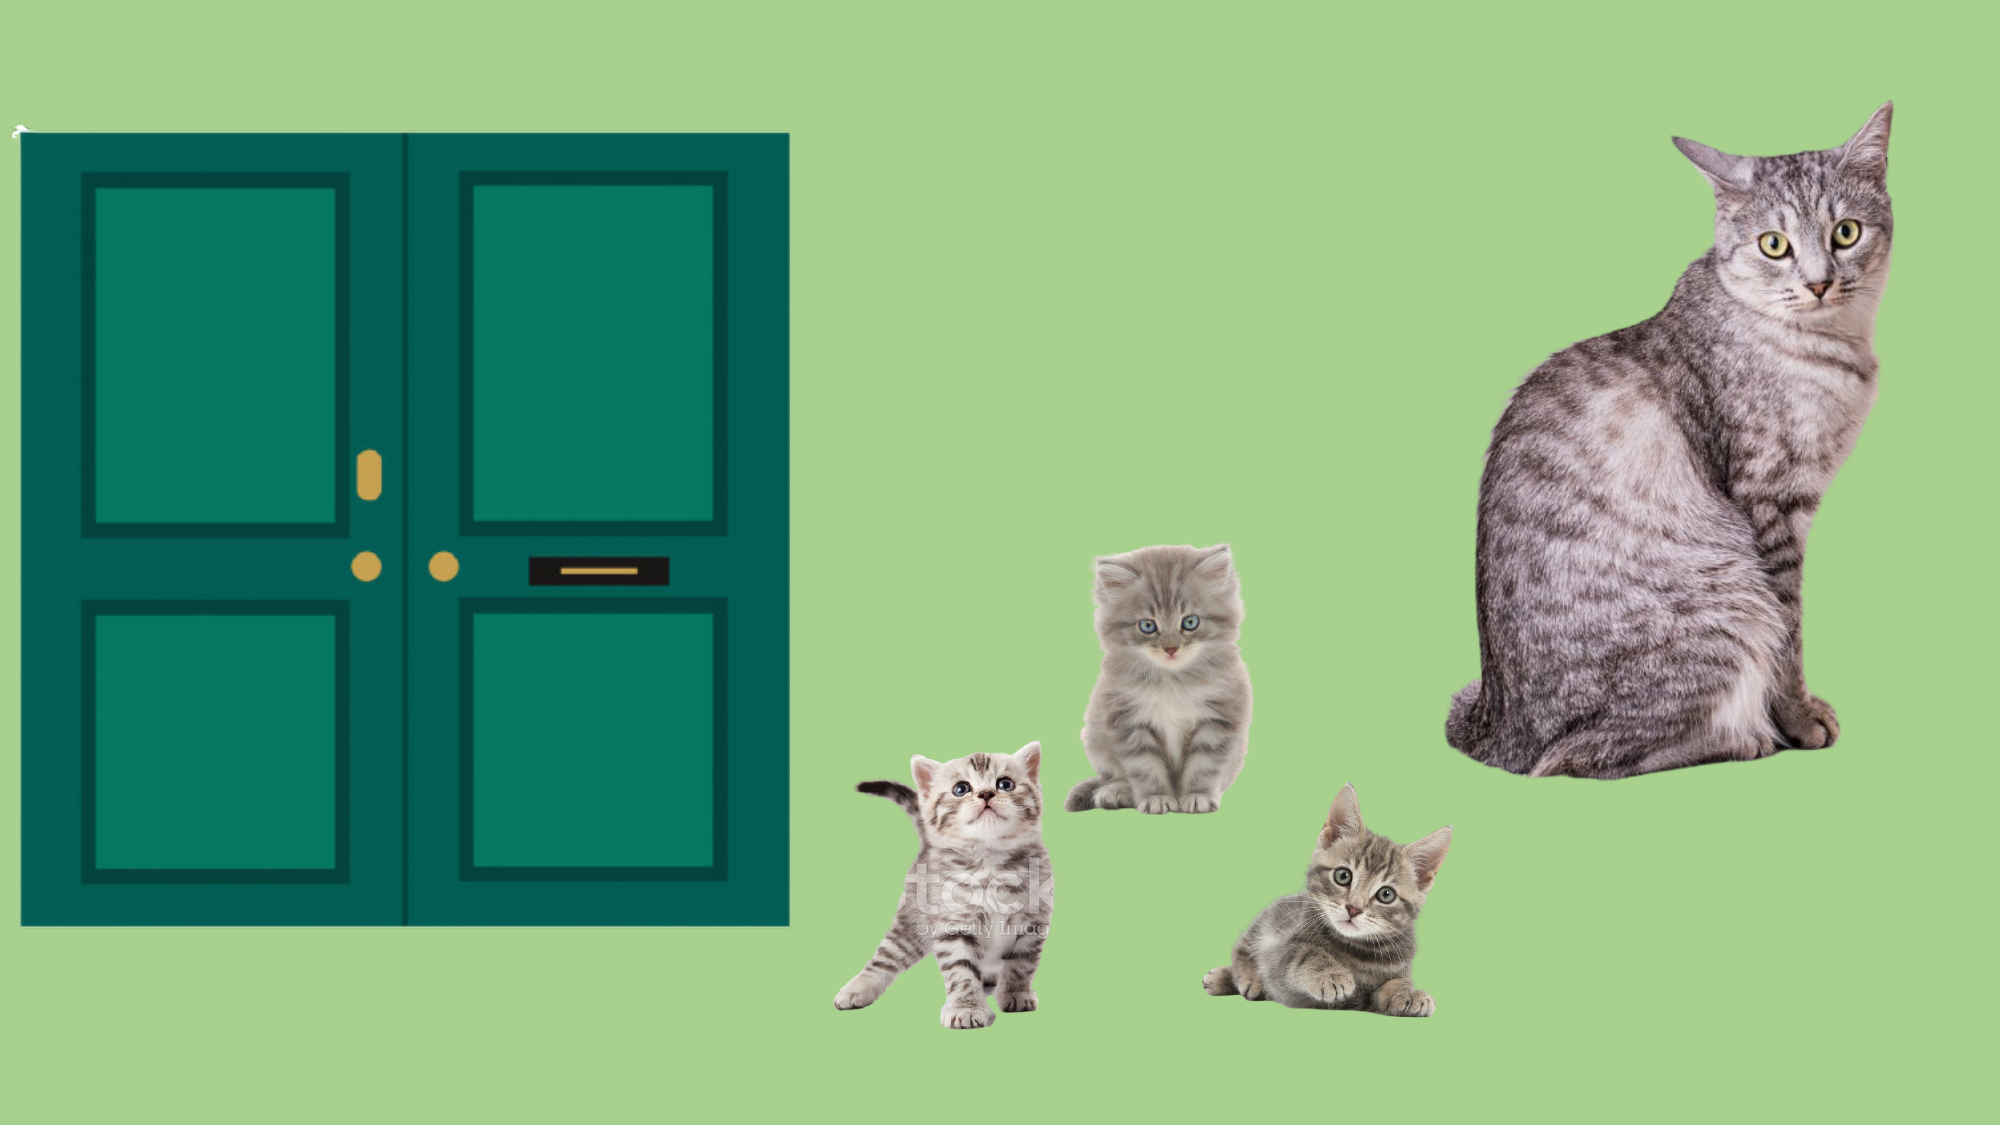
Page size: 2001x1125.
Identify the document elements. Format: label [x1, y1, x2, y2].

picture [0, 32, 1942, 1053]
